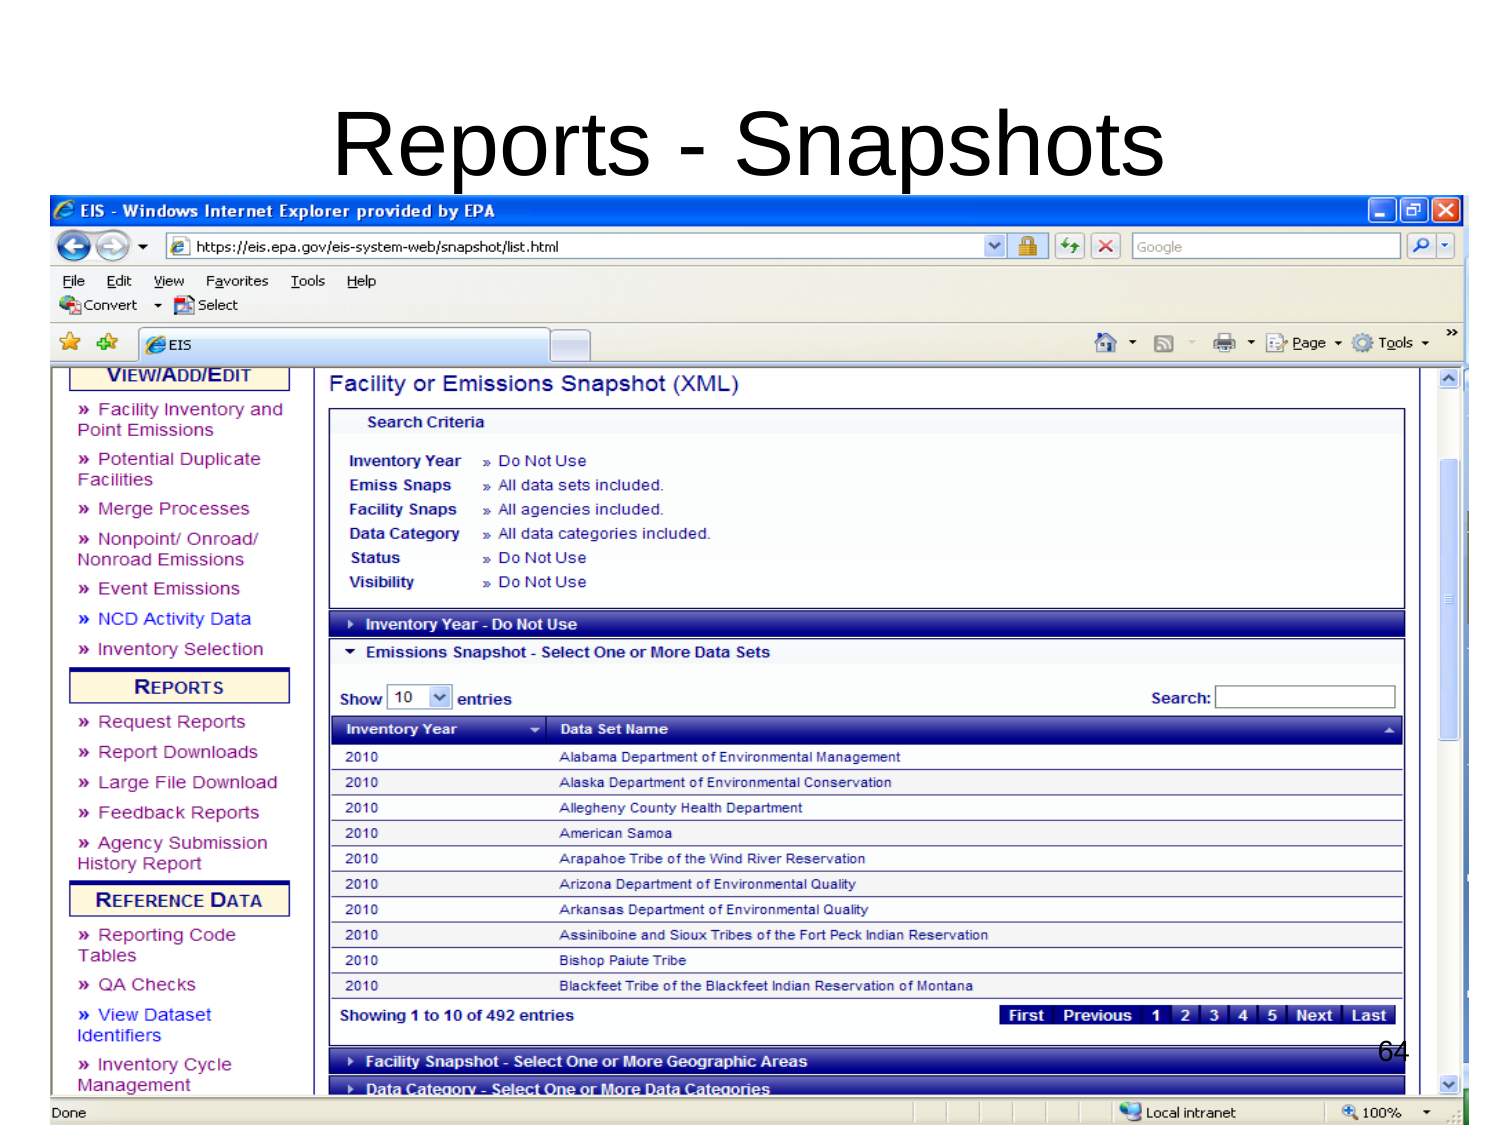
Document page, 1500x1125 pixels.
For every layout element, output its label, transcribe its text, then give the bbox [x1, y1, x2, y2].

title Reports - Snapshots [74, 44, 1426, 194]
picture [49, 195, 1469, 1125]
